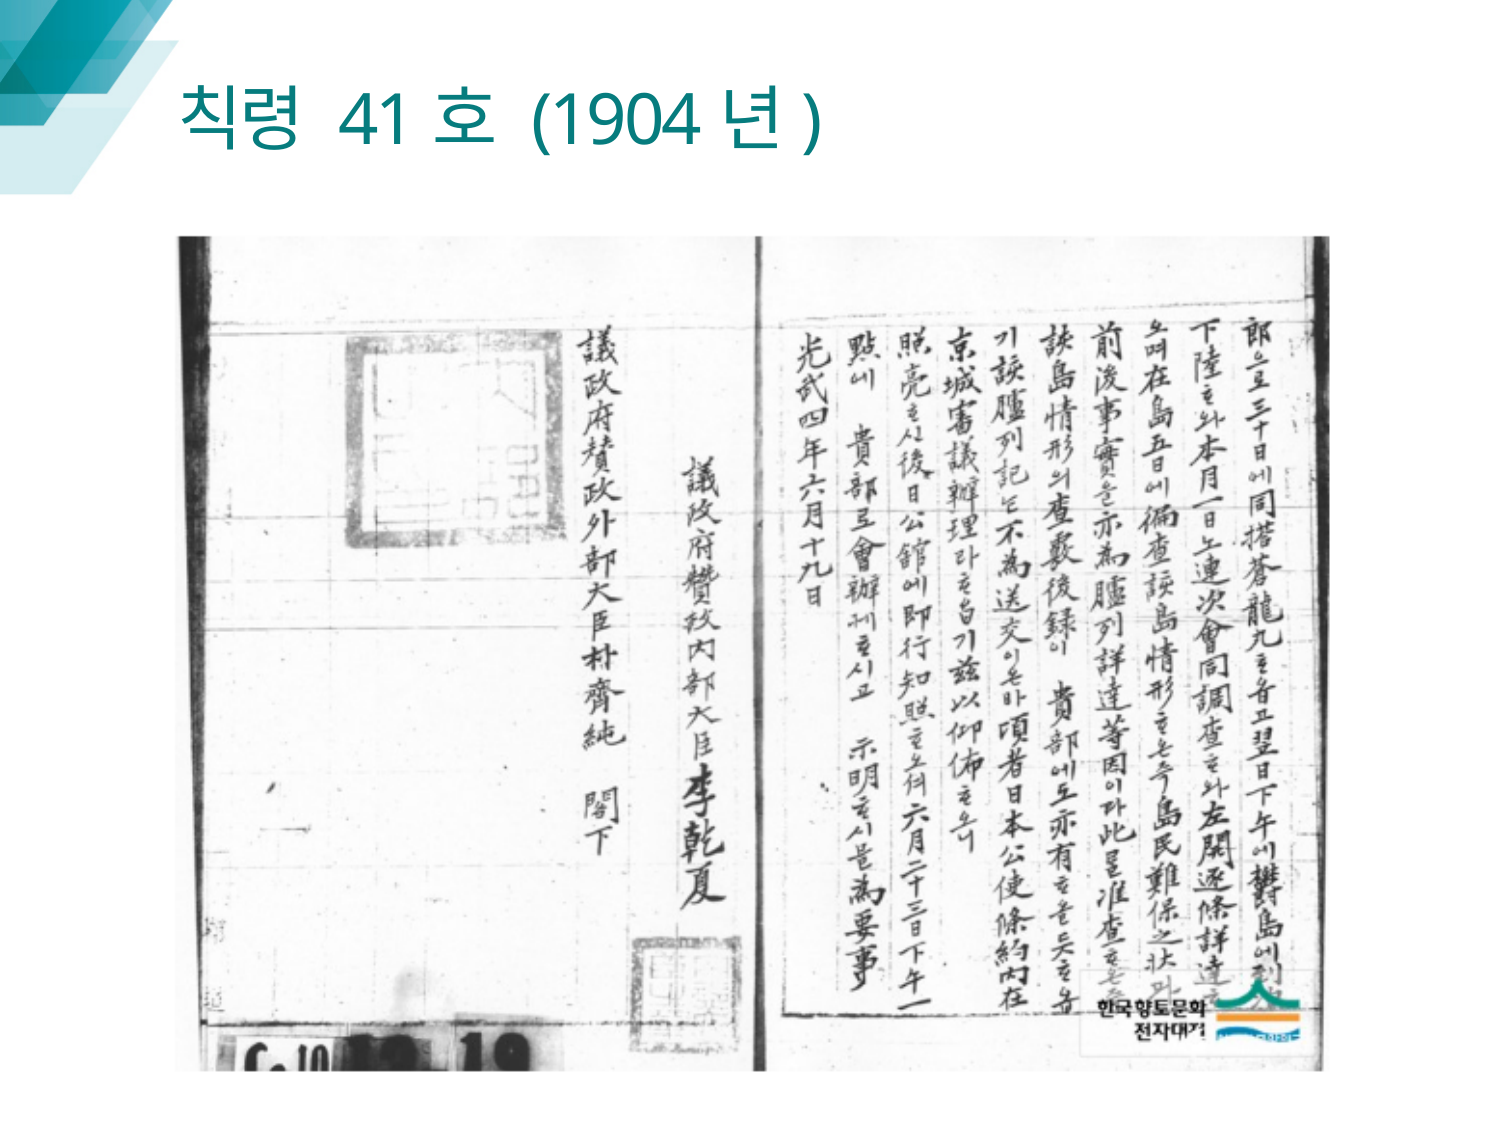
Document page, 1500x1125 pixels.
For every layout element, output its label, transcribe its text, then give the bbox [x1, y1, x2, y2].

picture [0, 0, 1500, 1125]
title 칙령 41호 (1904년) [162, 53, 1457, 189]
